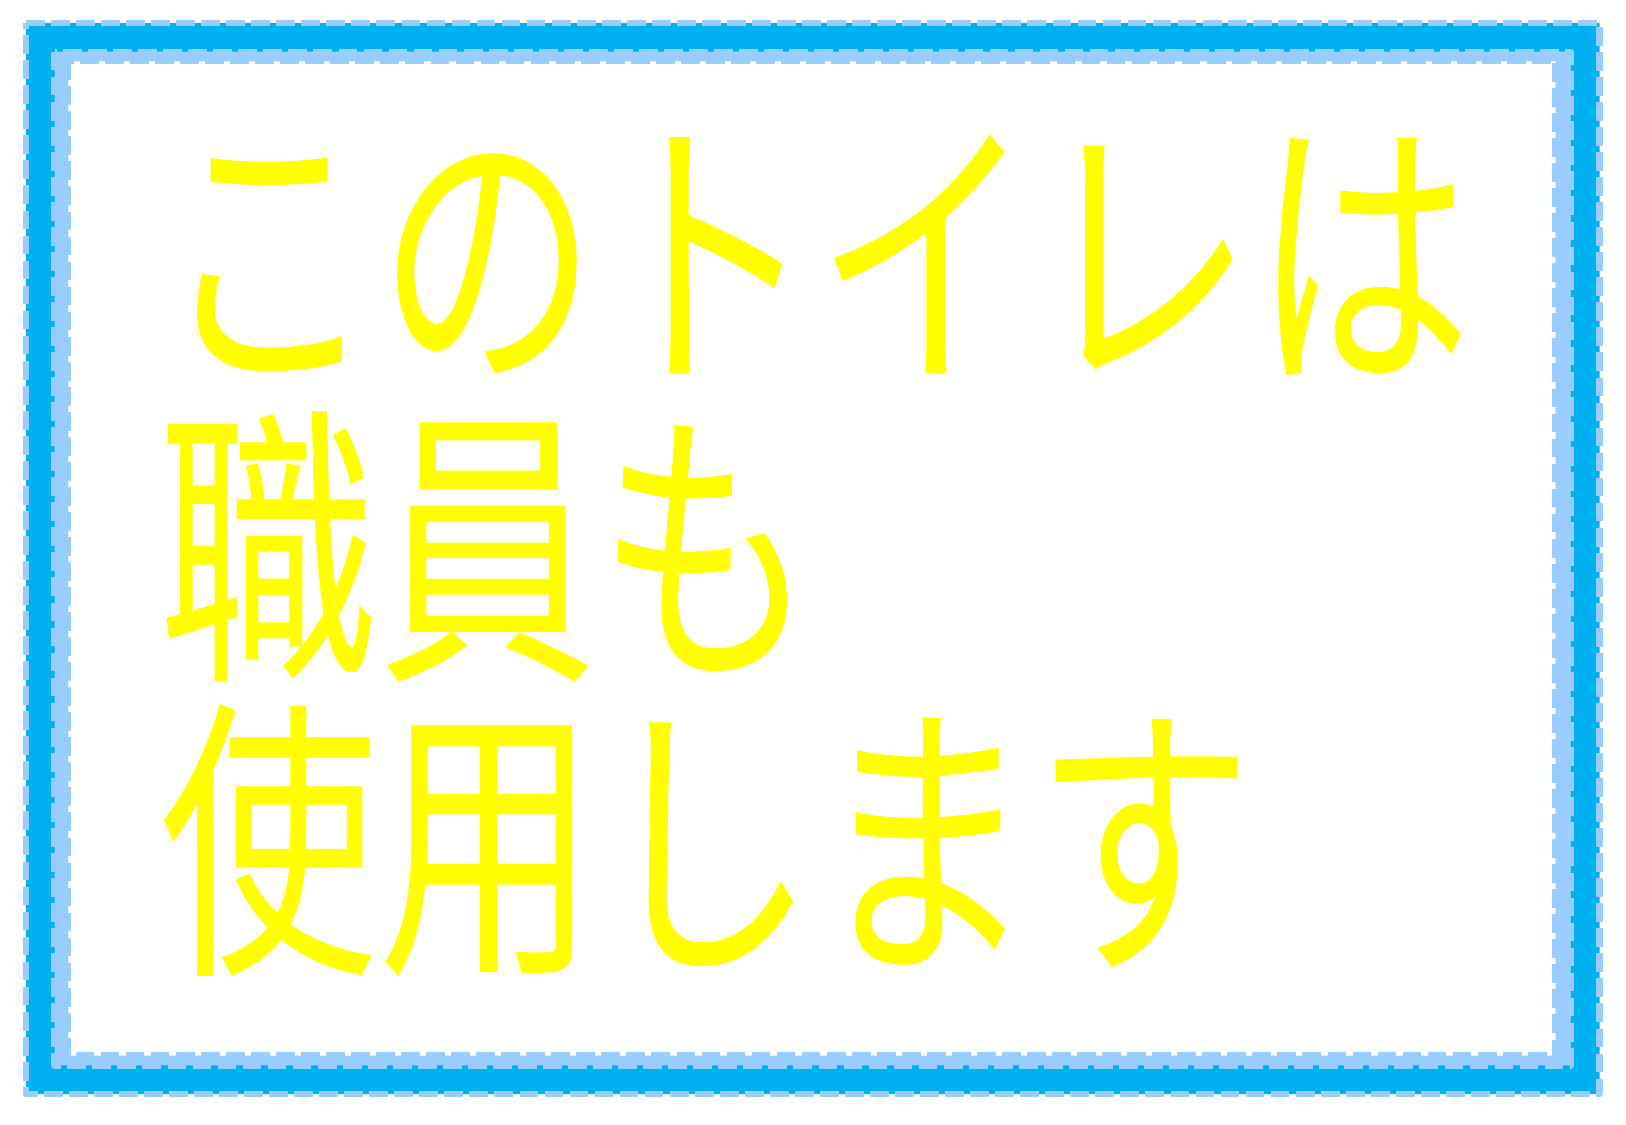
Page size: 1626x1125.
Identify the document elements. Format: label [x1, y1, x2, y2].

text_box [55, 52, 1570, 1065]
text_box [24, 21, 1602, 1096]
